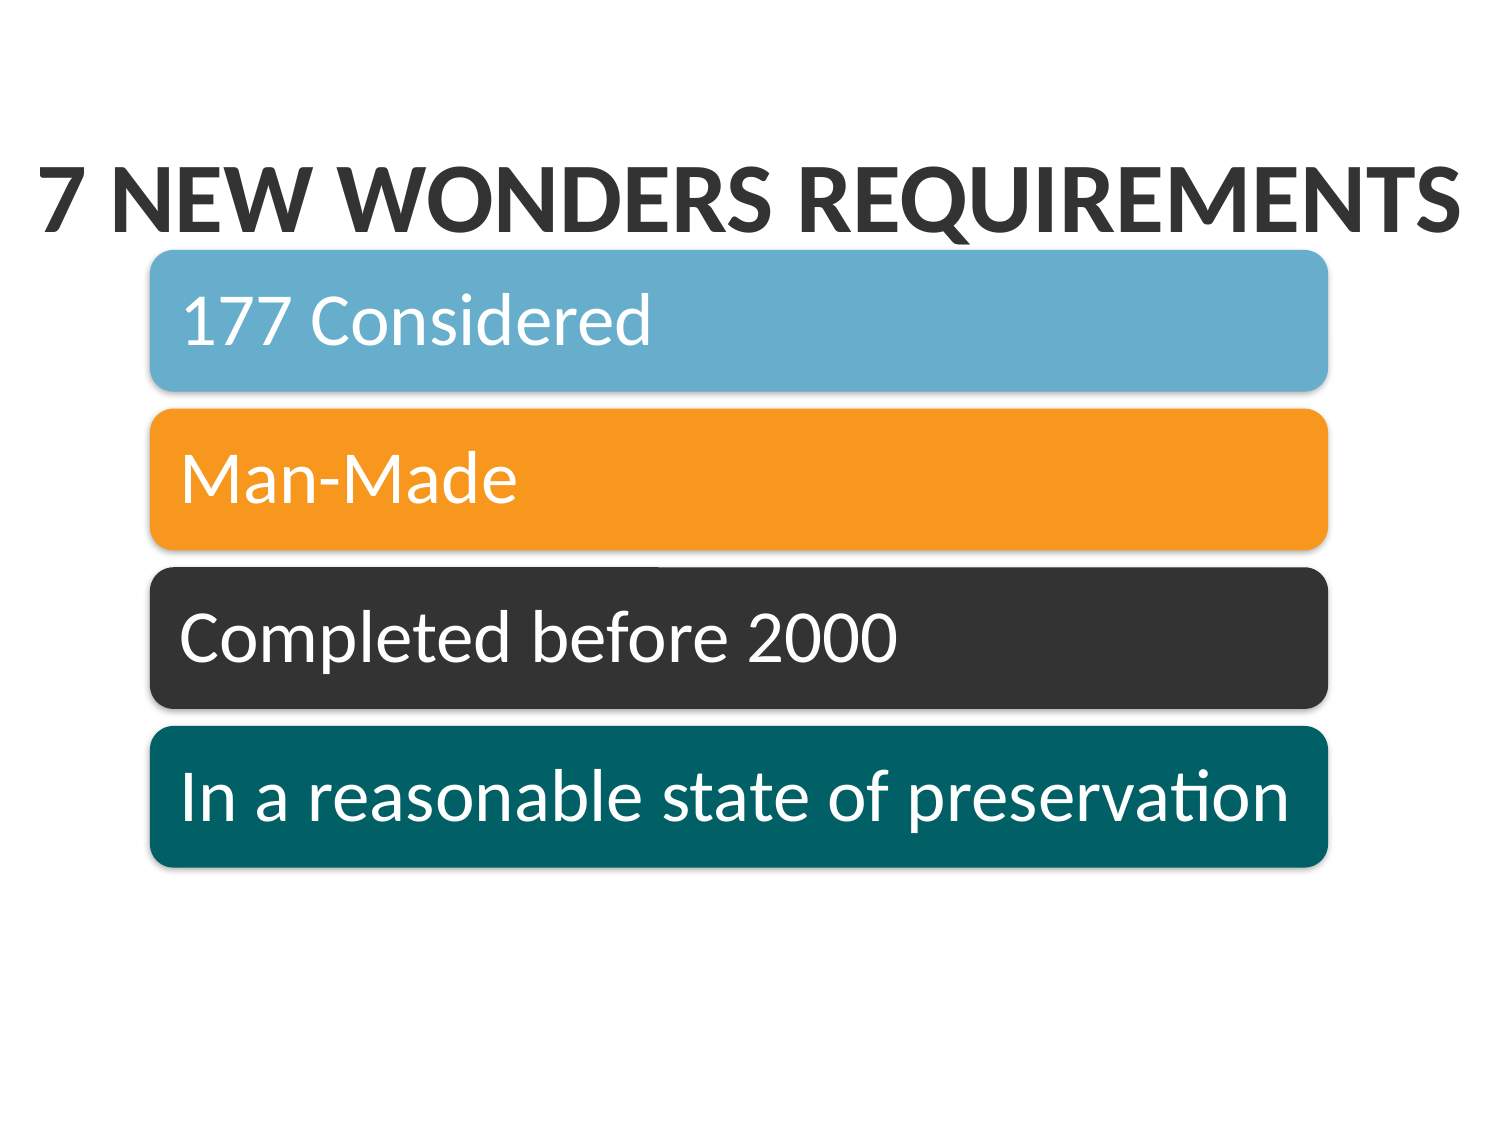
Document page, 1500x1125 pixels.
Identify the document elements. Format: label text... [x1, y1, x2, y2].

text_box 7 new wonders Requirements [0, 125, 1500, 260]
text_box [149, 162, 1329, 956]
